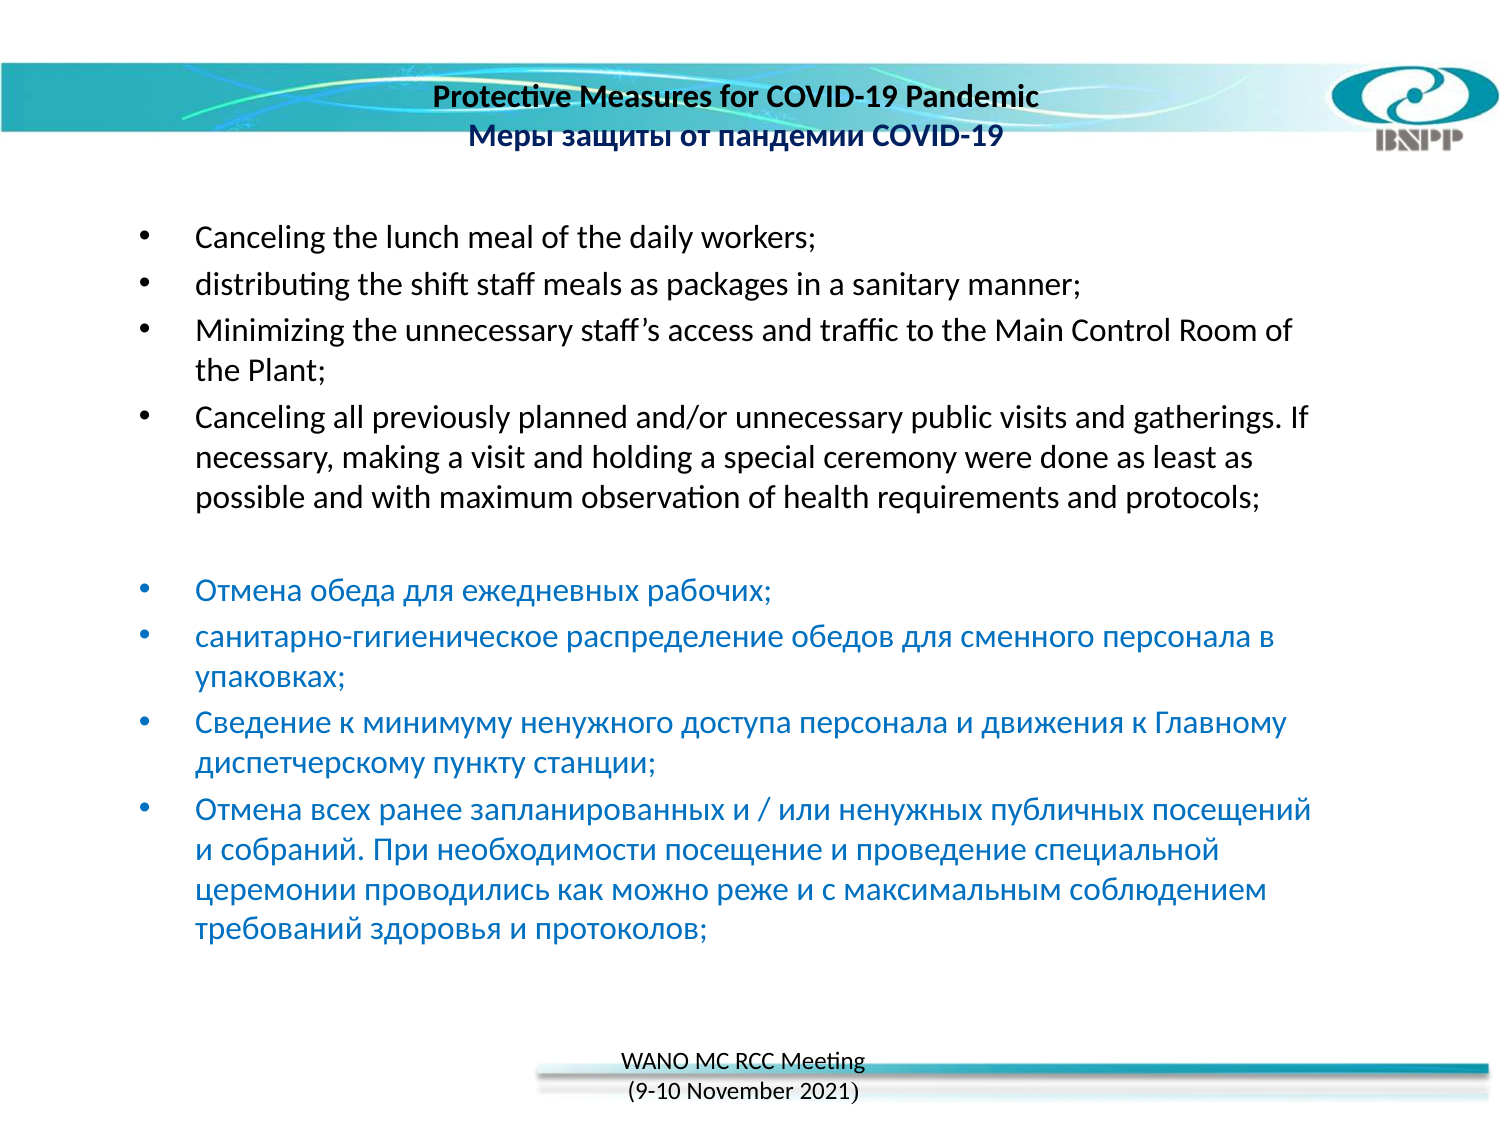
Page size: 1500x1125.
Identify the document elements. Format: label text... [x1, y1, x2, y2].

list Canceling the lunch meal of the daily workers; distributing the shift staff meals as packages in a sanitary manner; Minimizing the unnecessary staff’s access and traffic to the Main Control Room of the Plant; Canceling all previously planned and/or unnecessary public visits and gatherings. If necessary, making a visit and holding a special ceremony were done as least as possible and with maximum observation of health requirements and protocols; Отмена обеда для ежедневных рабочих; санитарно-гигиеническое распределение обедов для сменного персонала в упаковках; Сведение к минимуму ненужного доступа персонала и движения к Главному диспетчерскому пункту станции; Отмена всех ранее запланированных и / или ненужных публичных посещений и собраний. При необходимости посещение и проведение специальной церемонии проводились как можно реже и с максимальным соблюдением требований здоровья и протоколов; [123, 208, 1340, 970]
picture [0, 0, 1500, 1125]
title Protective Measures for COVID-19 Pandemic Меры защиты от пандемии COVID-19 [61, 66, 1412, 161]
text_box WANO MC RCC Meeting (9-10 November 2021) [505, 1024, 981, 1125]
